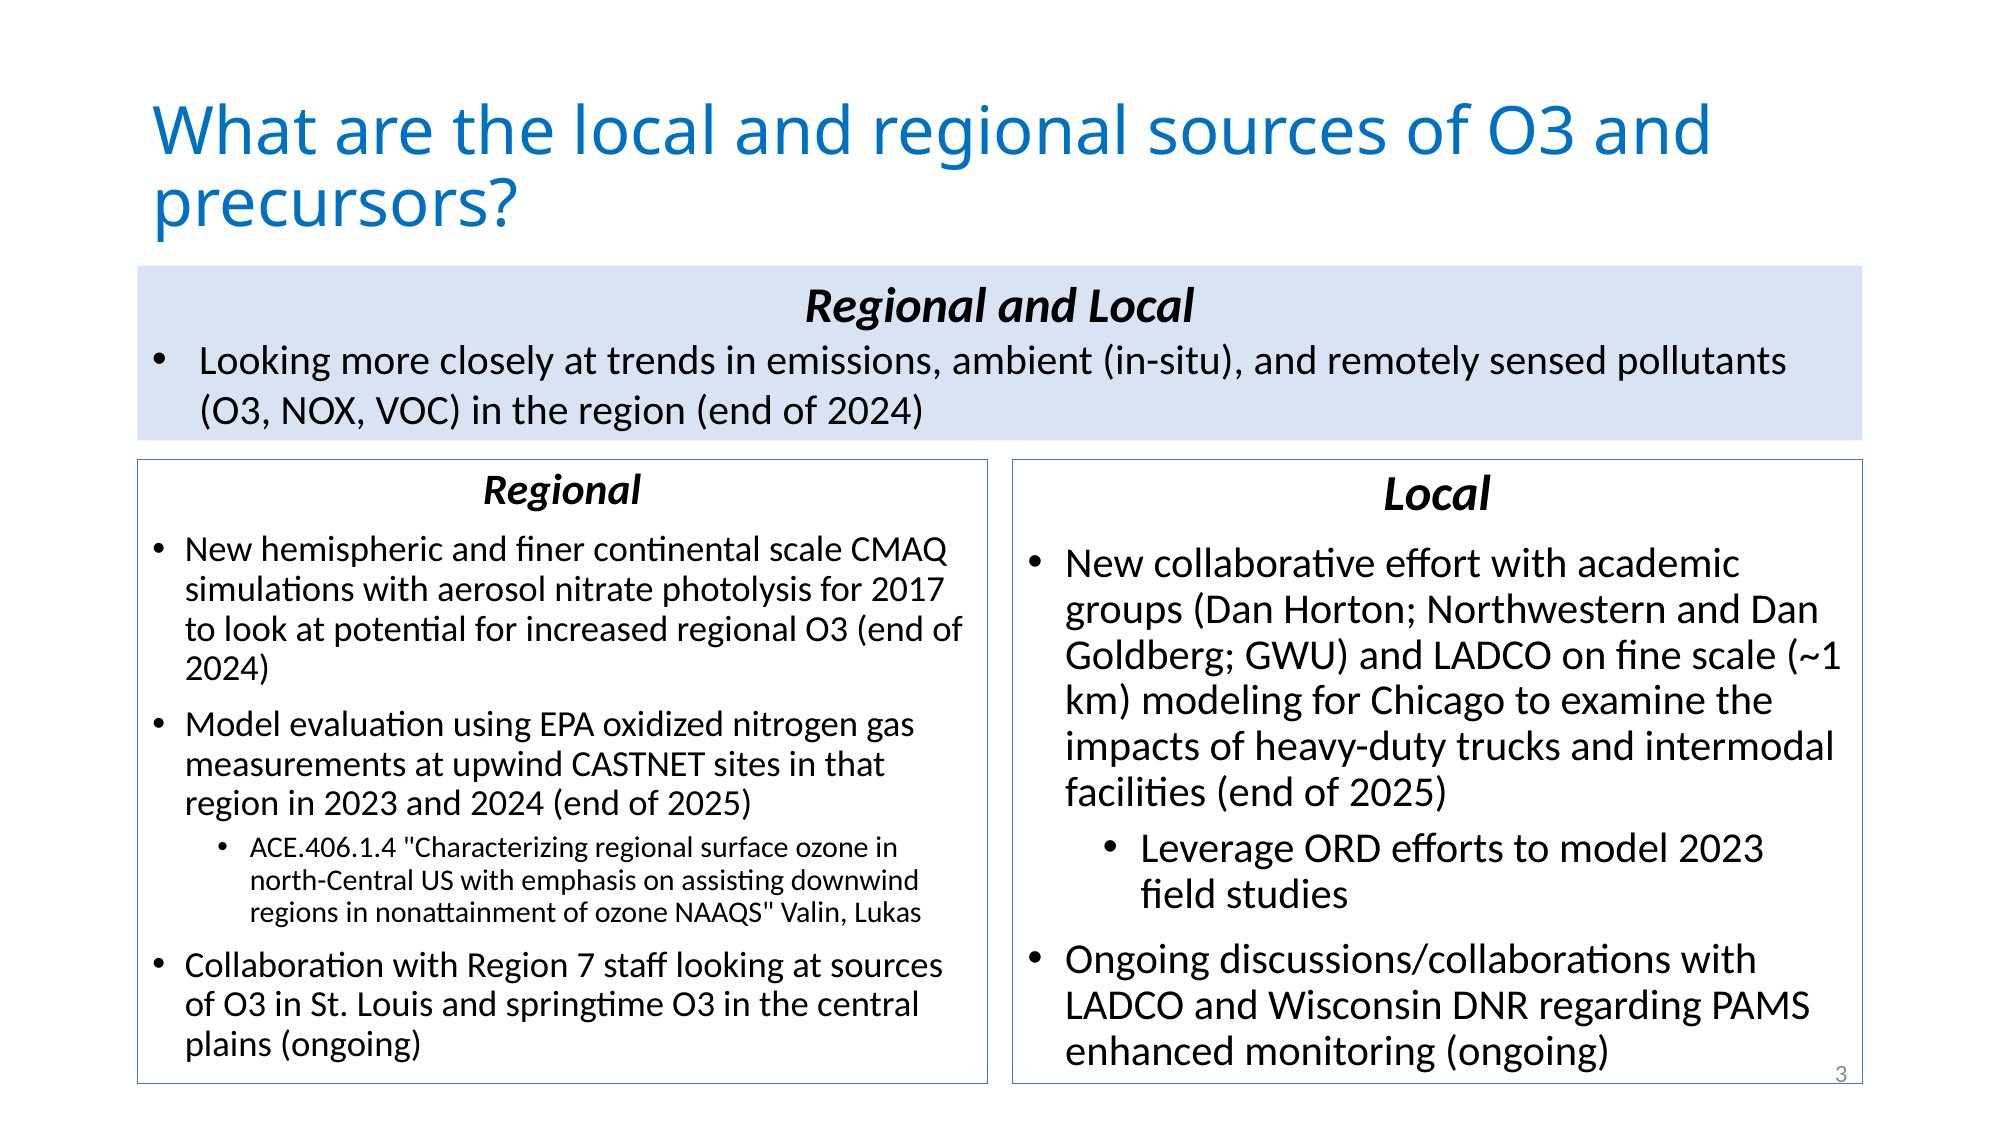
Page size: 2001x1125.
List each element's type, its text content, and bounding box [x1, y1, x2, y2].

list Regional New hemispheric and finer continental scale CMAQ simulations with aerosol nitrate photolysis for 2017 to look at potential for increased regional O3 (end of 2024) Model evaluation using EPA oxidized nitrogen gas measurements at upwind CASTNET sites in that region in 2023 and 2024 (end of 2025) ACE.406.1.4 "Characterizing regional surface ozone in north-Central US with emphasis on assisting downwind regions in nonattainment of ozone NAAQS" Valin, Lukas Collaboration with Region 7 staff looking at sources of O3 in St. Louis and springtime O3 in the central plains (ongoing) [137, 459, 988, 1084]
title What are the local and regional sources of O3 and precursors? [137, 59, 1863, 265]
list Local New collaborative effort with academic groups (Dan Horton; Northwestern and Dan Goldberg; GWU) and LADCO on fine scale (~1 km) modeling for Chicago to examine the impacts of heavy-duty trucks and intermodal facilities (end of 2025) Leverage ORD efforts to model 2023 field studies Ongoing discussions/collaborations with LADCO and Wisconsin DNR regarding PAMS enhanced monitoring (ongoing) [1012, 459, 1863, 1084]
slide_number 3 [1412, 1042, 1863, 1103]
text_box Regional and Local Looking more closely at trends in emissions, ambient (in-situ), and remotely sensed pollutants (O3, NOX, VOC) in the region (end of 2024) [137, 265, 1863, 441]
